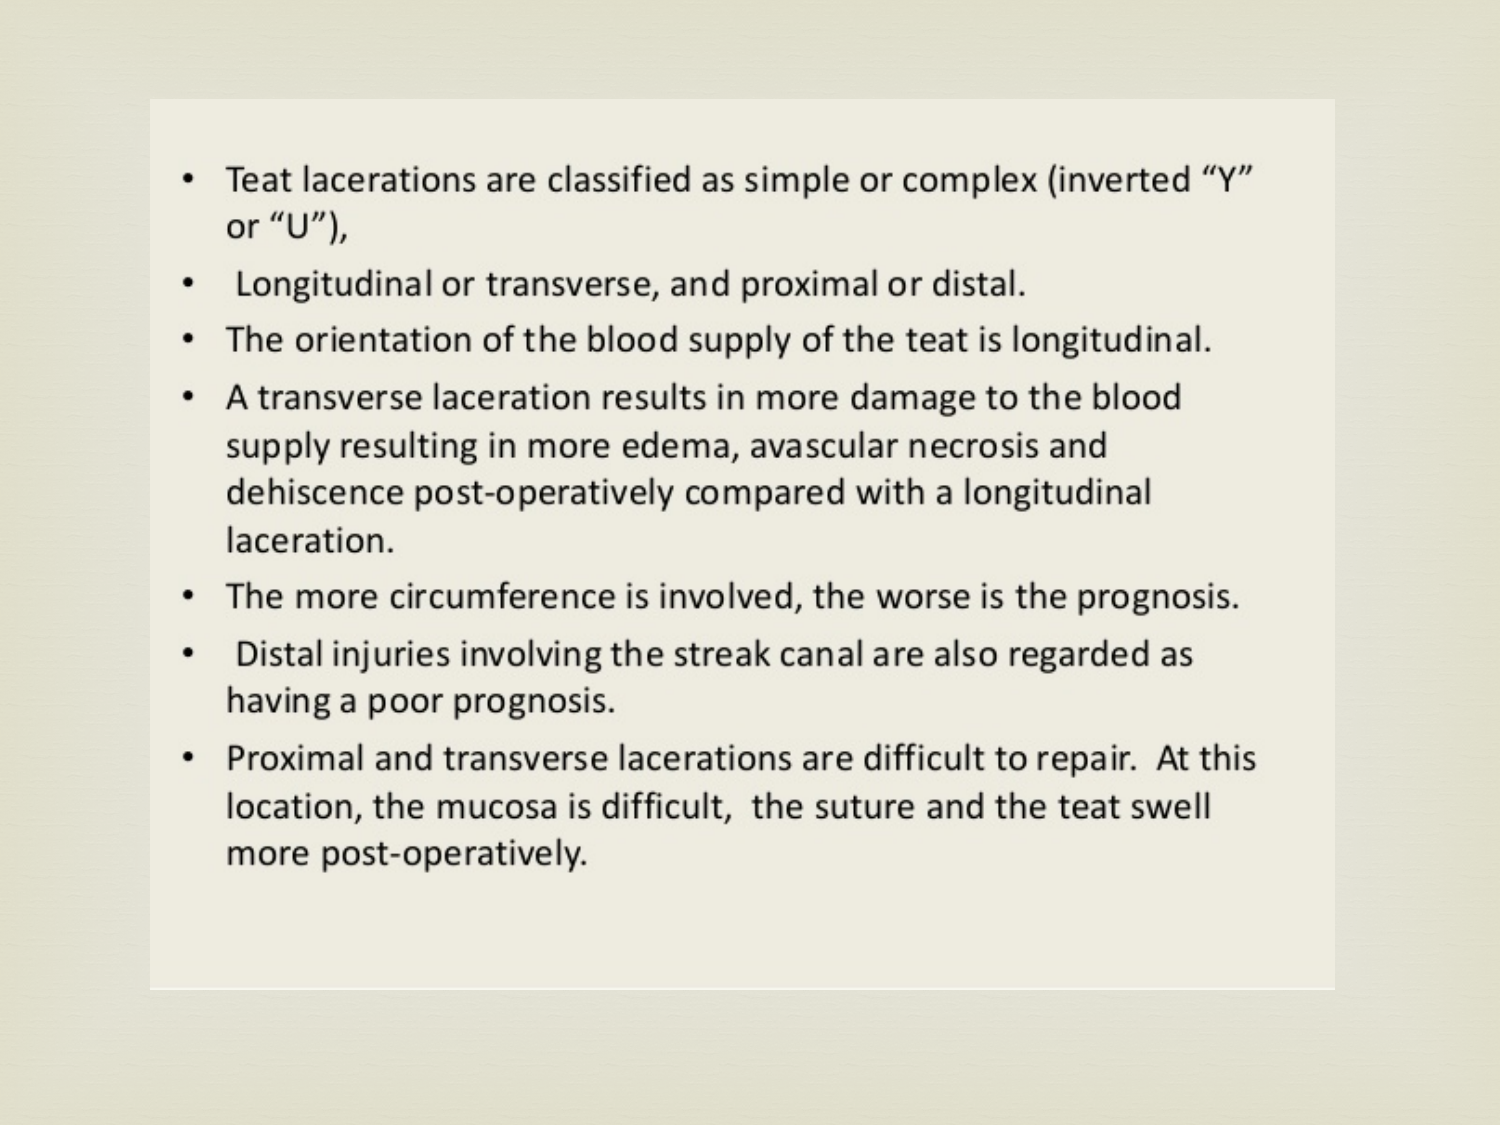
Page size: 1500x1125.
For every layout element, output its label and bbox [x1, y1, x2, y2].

list [149, 99, 1336, 991]
